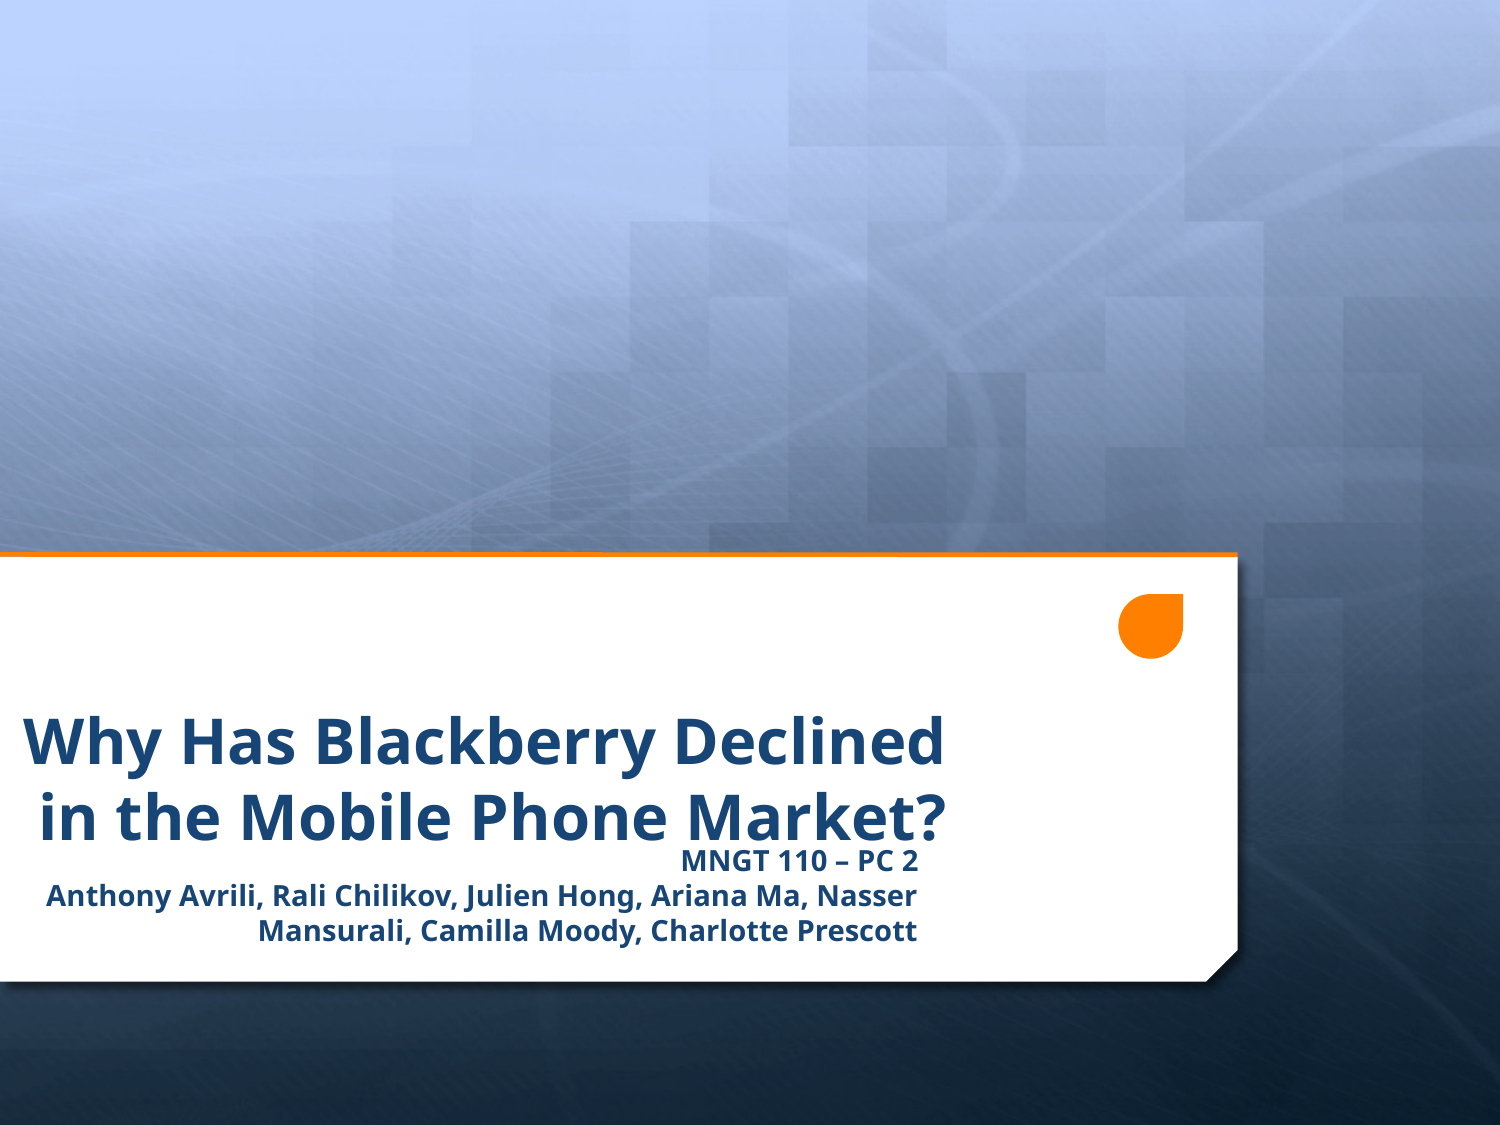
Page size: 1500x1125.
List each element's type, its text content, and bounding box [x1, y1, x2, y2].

title Why Has Blackberry Declined in the Mobile Phone Market? [0, 619, 963, 861]
subtitle MNGT 110 – PC 2 Anthony Avrili, Rali Chilikov, Julien Hong, Ariana Ma, Nasser Mansurali, Camilla Moody, Charlotte Prescott [0, 834, 934, 980]
